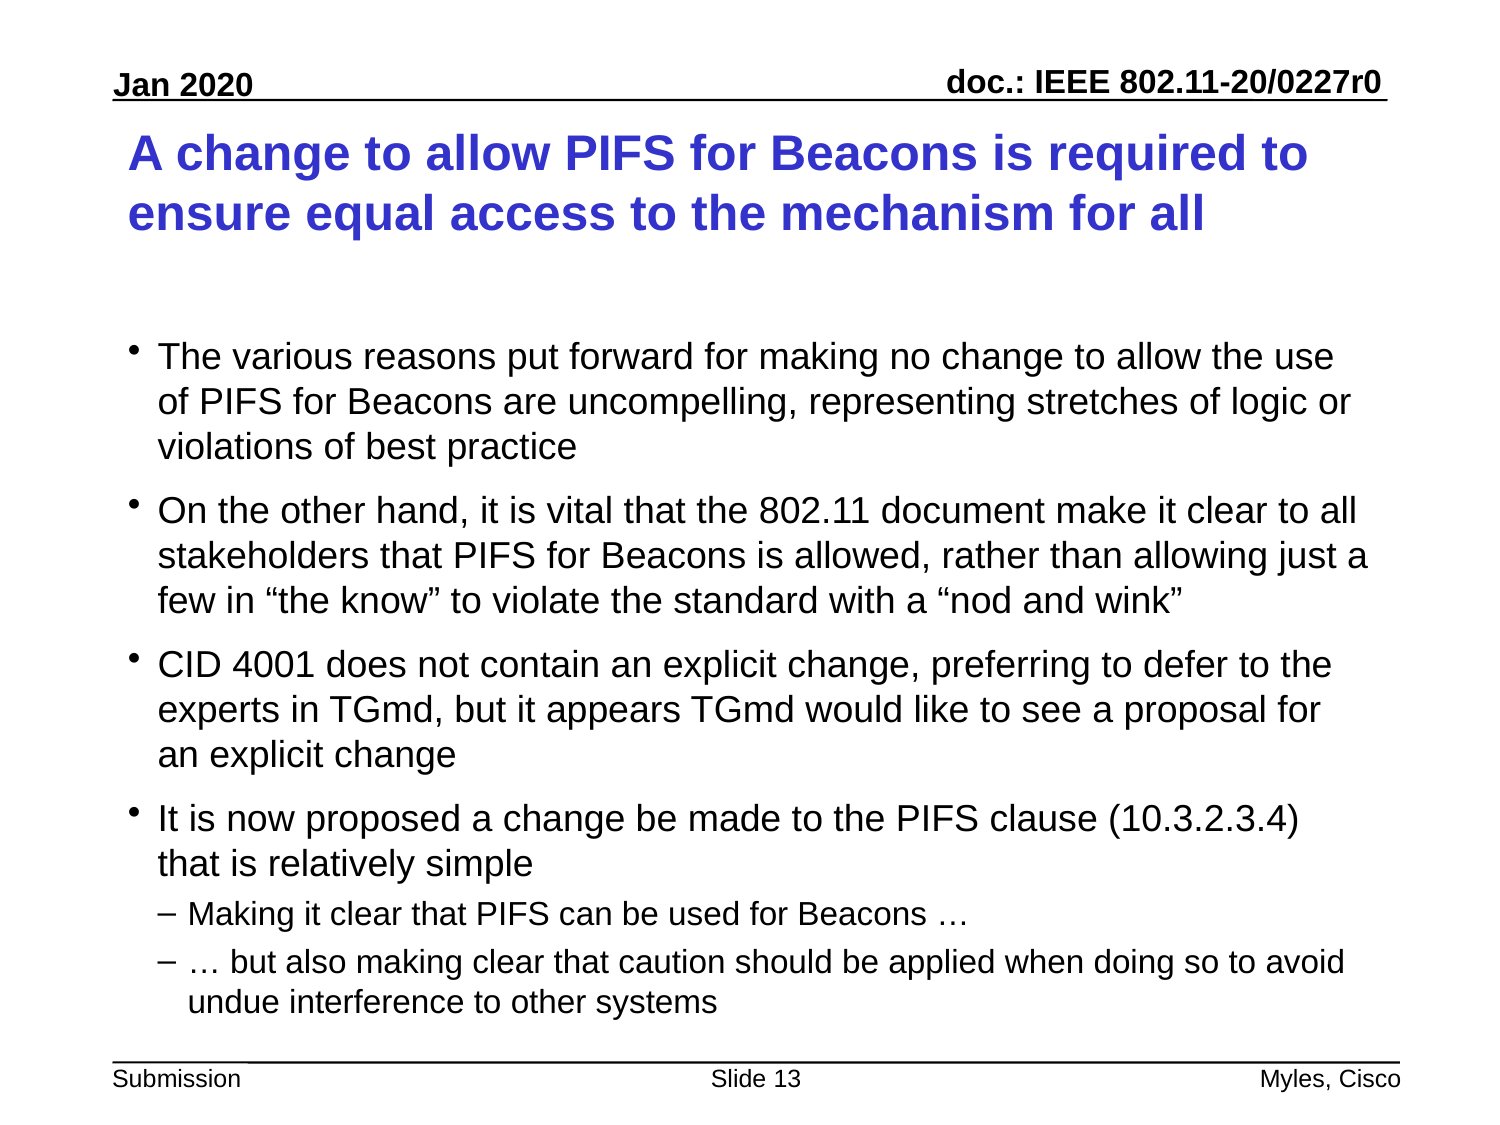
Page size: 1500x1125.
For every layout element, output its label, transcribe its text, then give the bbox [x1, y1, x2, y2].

slide_number Slide 13 [709, 1061, 803, 1093]
list The various reasons put forward for making no change to allow the use of PIFS for Beacons are uncompelling, representing stretches of logic or violations of best practice On the other hand, it is vital that the 802.11 document make it clear to all stakeholders that PIFS for Beacons is allowed, rather than allowing just a few in “the know” to violate the standard with a “nod and wink” CID 4001 does not contain an explicit change, preferring to defer to the experts in TGmd, but it appears TGmd would like to see a proposal for an explicit change It is now proposed a change be made to the PIFS clause (10.3.2.3.4) that is relatively simple Making it clear that PIFS can be used for Beacons … … but also making clear that caution should be applied when doing so to avoid undue interference to other systems [112, 324, 1388, 1000]
title A change to allow PIFS for Beacons is required to ensure equal access to the mechanism for all [112, 112, 1388, 288]
footer Myles, Cisco [1258, 1061, 1402, 1093]
